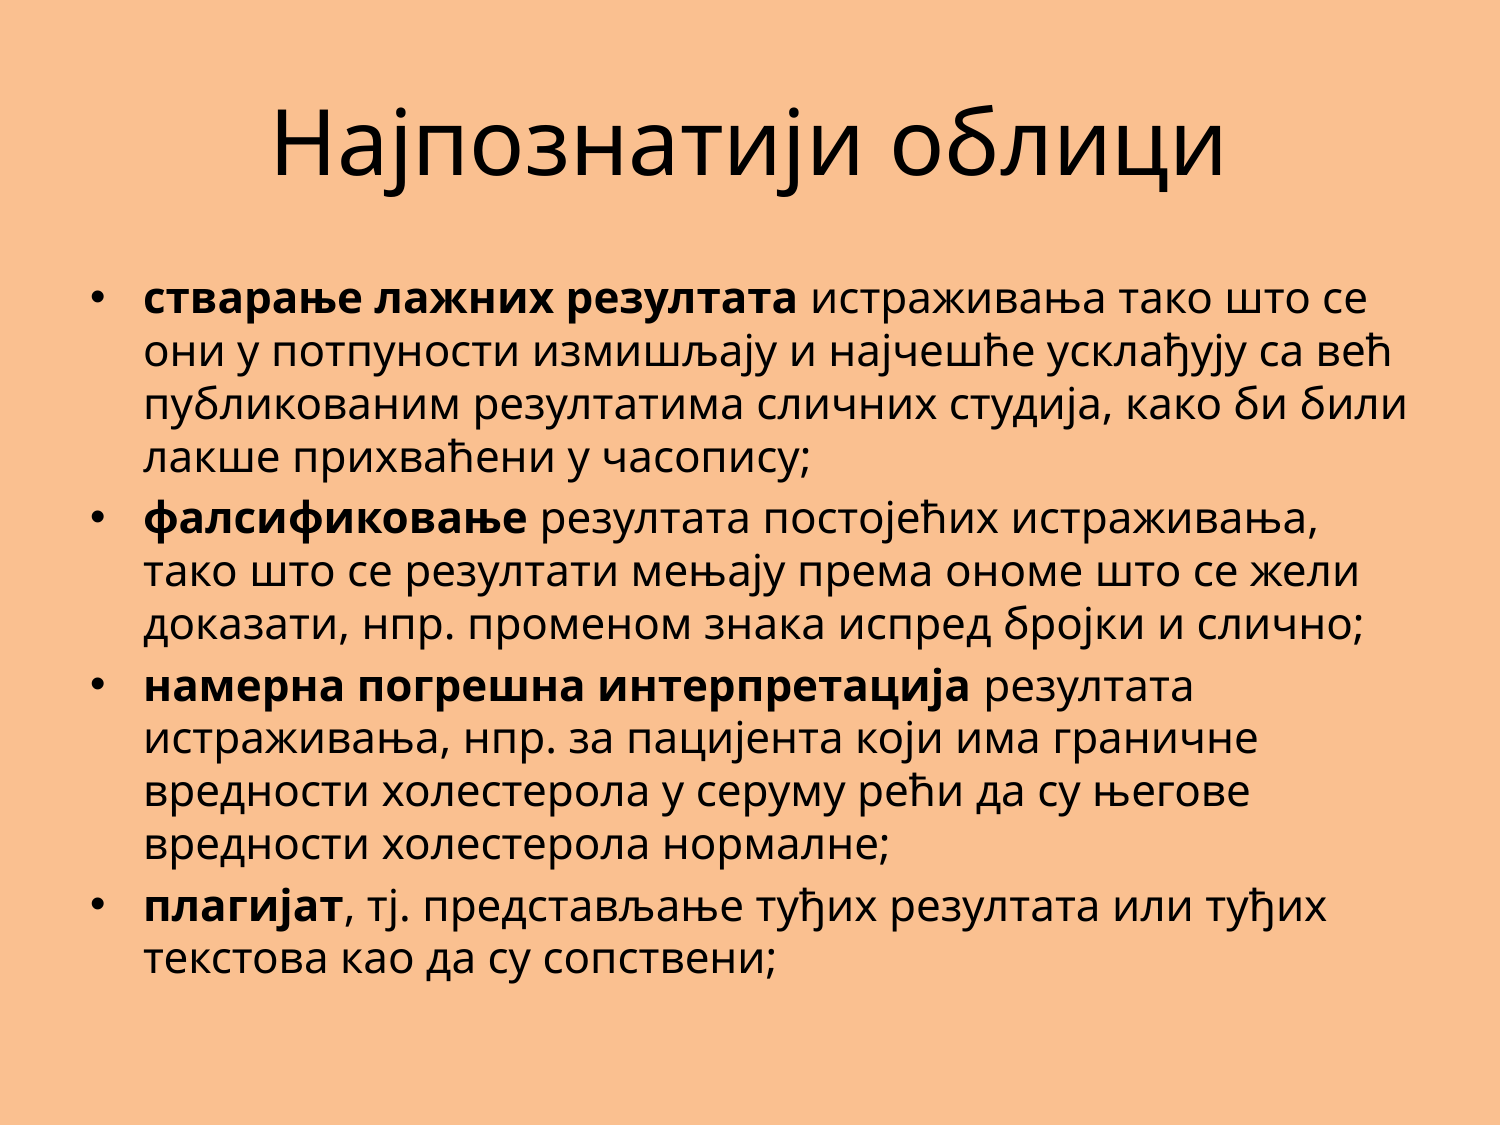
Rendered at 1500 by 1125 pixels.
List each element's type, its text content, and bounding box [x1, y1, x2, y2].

title Најпознатији облици [75, 45, 1425, 233]
list стварање лажних резултата истраживања тако што се они у потпуности измишљају и најчешће усклађују са већ публикованим резултатима сличних студија, како би били лакше прихваћени у часопису; фалсификовање резултата постојећих истраживања, тако што се резултати мењају према ономе што се жели доказати, нпр. променом знака испред бројки и слично; намерна погрешна интерпретација резултата истраживања, нпр. за пацијента који има граничне вредности холестерола у серуму рећи да су његове вредности холестерола нормалне; плагијат, тј. представљање туђих резултата или туђих текстова као да су сопствени; [75, 262, 1425, 1005]
